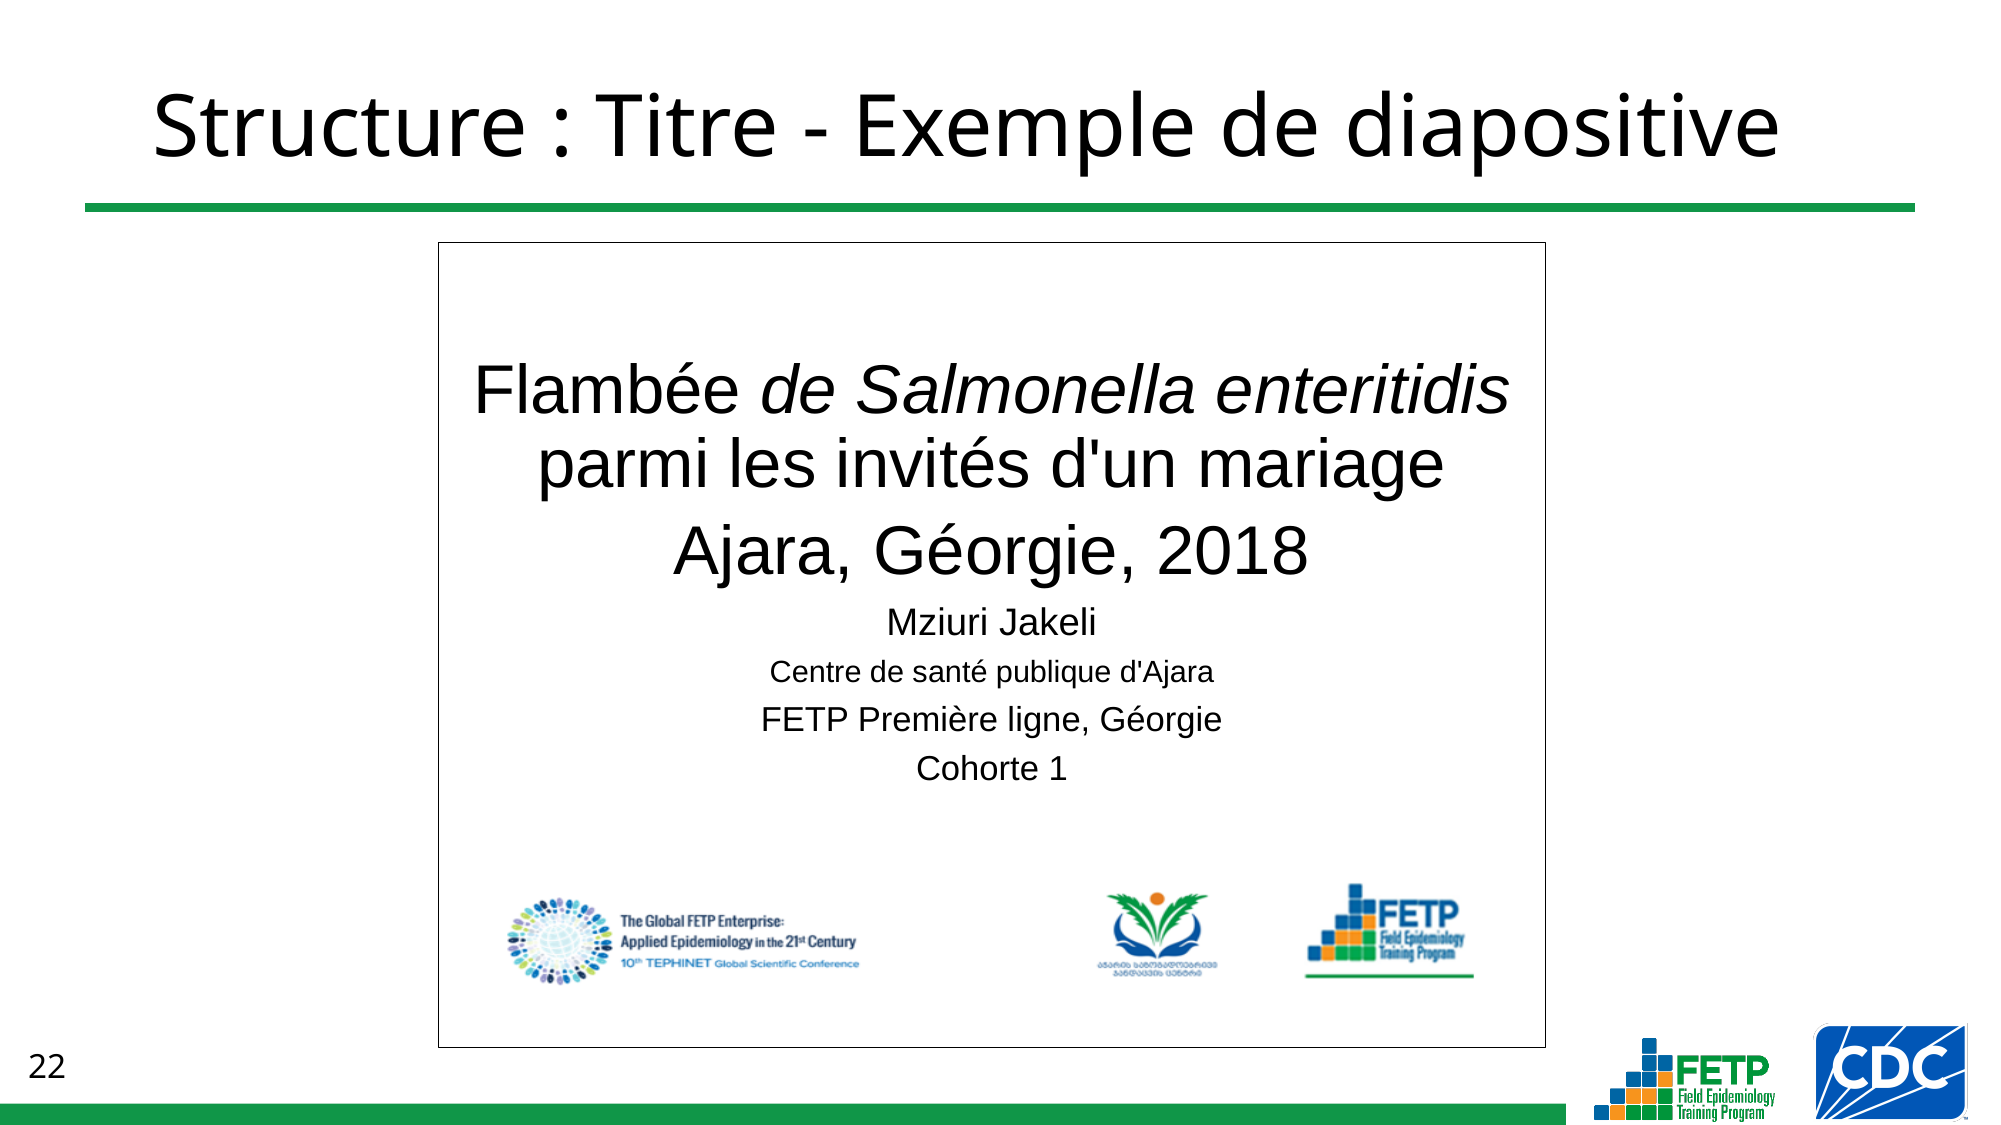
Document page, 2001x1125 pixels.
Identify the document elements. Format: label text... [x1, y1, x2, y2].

picture [1813, 1023, 1968, 1122]
title Structure : Titre - Exemple de diapositive [137, 75, 1863, 207]
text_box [438, 242, 1546, 1065]
picture [1594, 1038, 1775, 1122]
